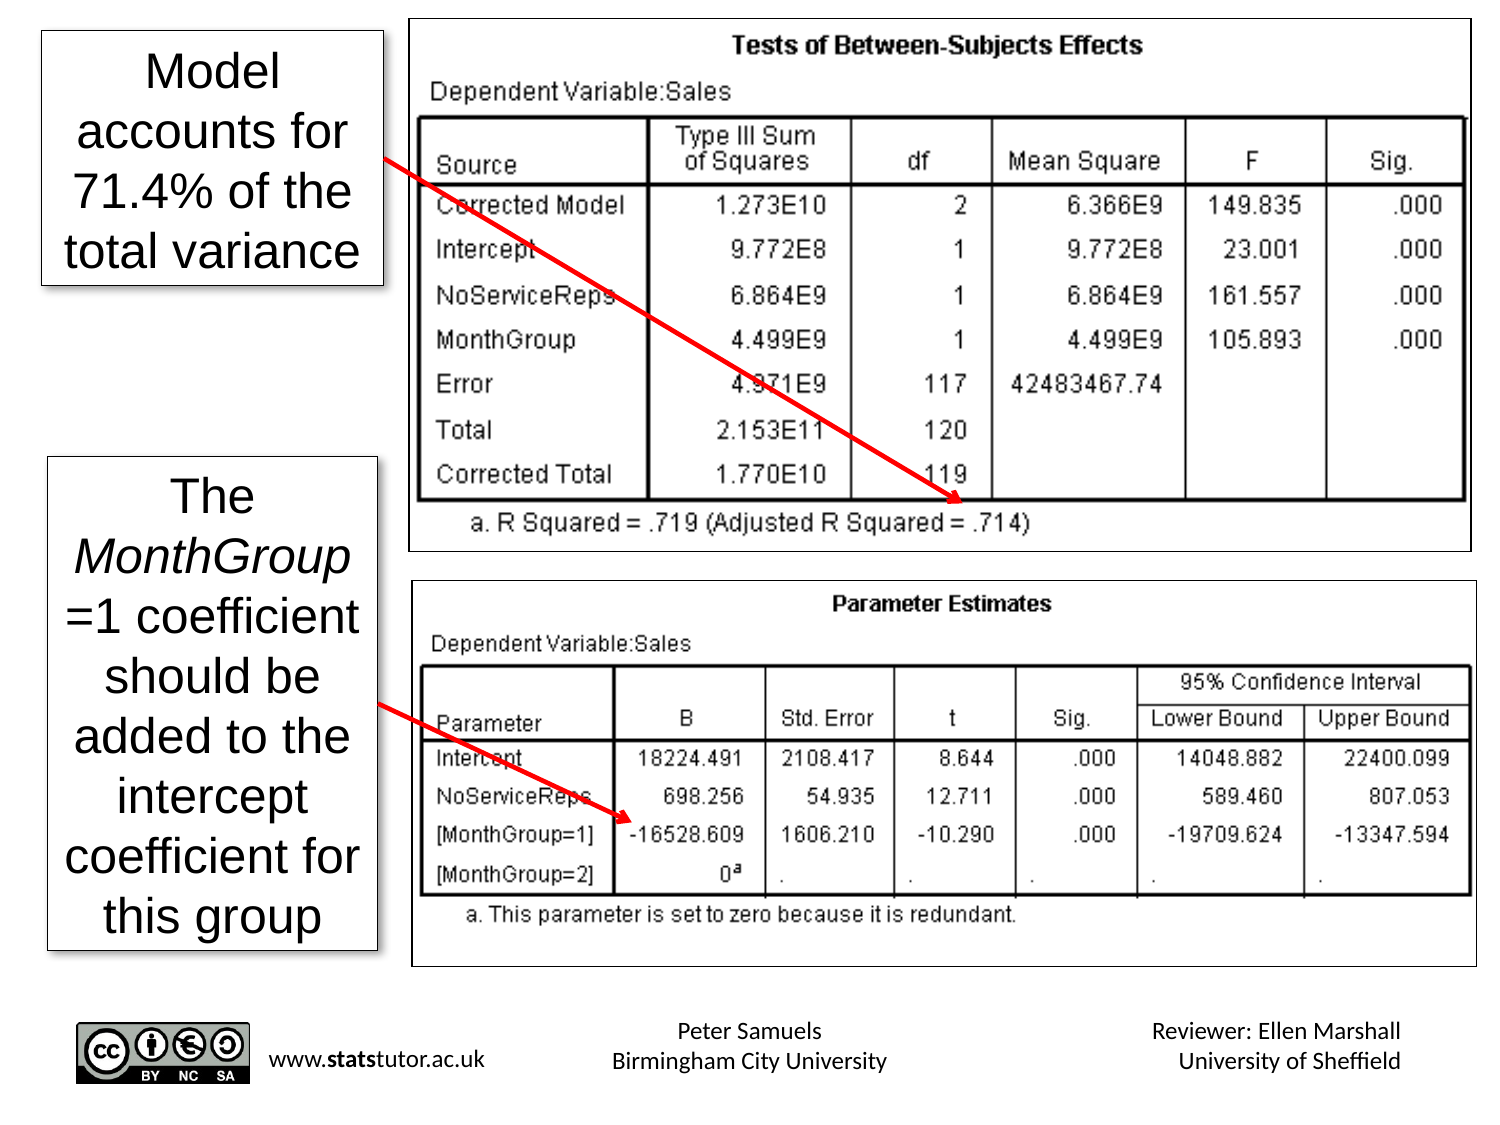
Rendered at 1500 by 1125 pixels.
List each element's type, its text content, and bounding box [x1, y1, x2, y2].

text_box Model accounts for 71.4% of the total variance [41, 30, 384, 286]
picture [409, 18, 1471, 551]
text_box The MonthGroup=1 coefficient should be added to the intercept coefficient for this group [47, 456, 378, 951]
text_box Peter Samuels Birmingham City University [549, 1007, 951, 1083]
text_box Reviewer: Ellen Marshall University of Sheffield [1038, 1007, 1417, 1083]
picture [412, 580, 1477, 966]
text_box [383, 159, 963, 504]
picture [76, 1022, 251, 1084]
text_box www.statstutor.ac.uk [254, 1035, 573, 1080]
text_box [377, 705, 632, 823]
